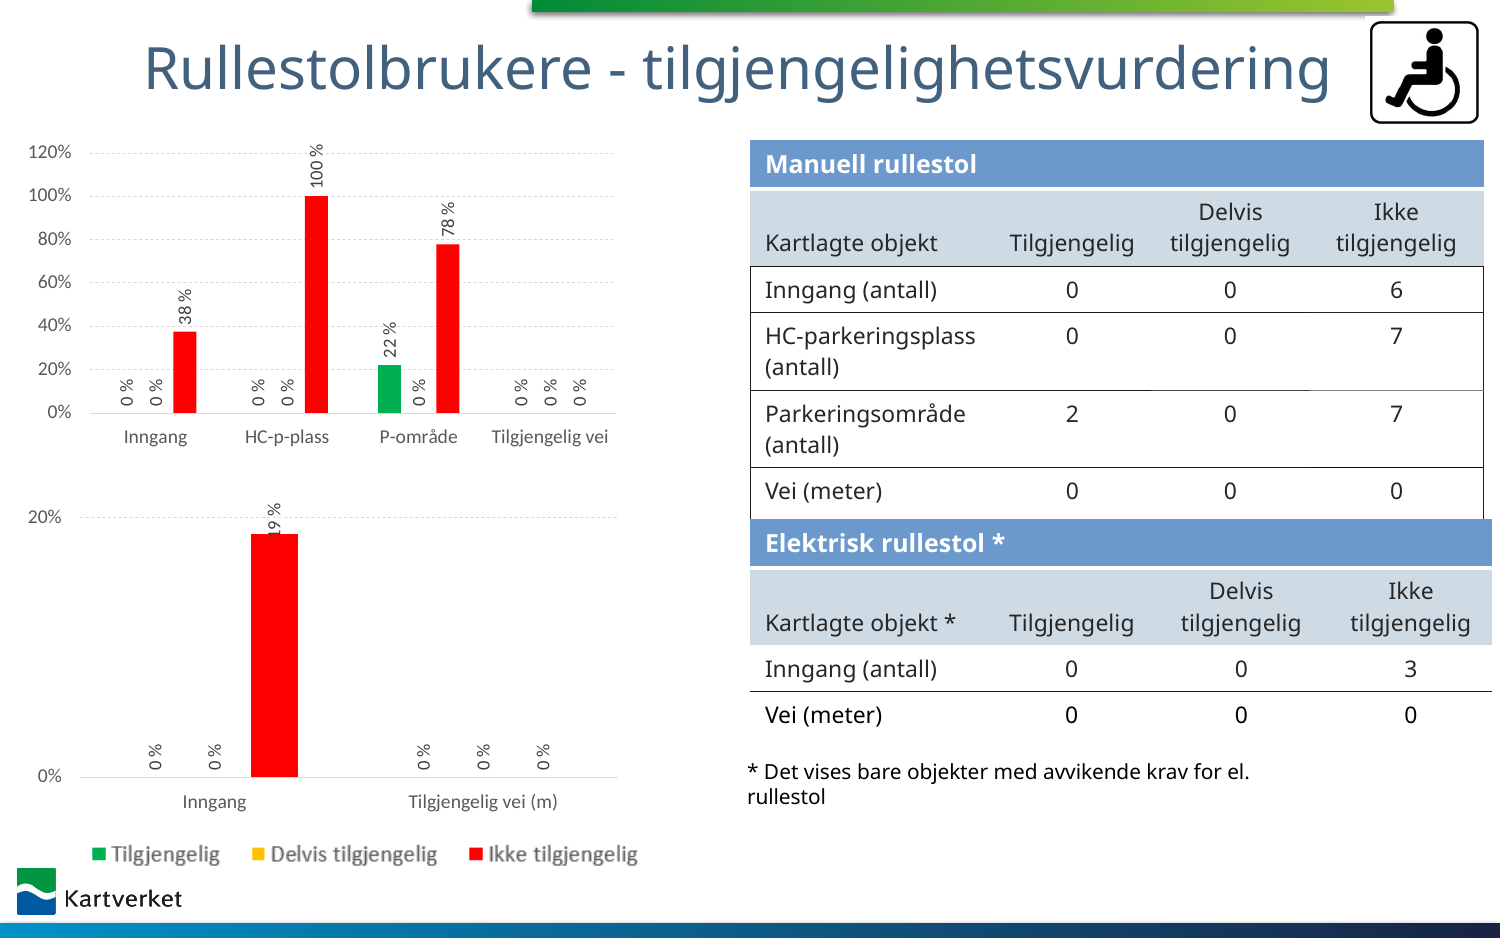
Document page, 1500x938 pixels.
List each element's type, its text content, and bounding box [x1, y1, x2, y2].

table_cell 0 [1151, 468, 1310, 519]
table_cell Vei (meter) [751, 468, 994, 519]
table_cell 0 [994, 313, 1151, 390]
table_cell 0 [1310, 468, 1483, 519]
picture [20, 499, 630, 822]
table_cell Kartlagte objekt * [750, 570, 991, 645]
table_cell 0 [1151, 313, 1310, 390]
table_cell 7 [1310, 391, 1483, 467]
table_cell 0 [1153, 692, 1330, 738]
text_box * Det vises bare objekter med avvikende krav for el. rullestol [732, 751, 1317, 816]
table_cell Delvis tilgjengelig [1153, 570, 1330, 645]
table_cell Parkeringsområde (antall) [751, 391, 994, 467]
table_cell 0 [991, 692, 1153, 738]
table_cell Inngang (antall) [751, 267, 994, 312]
table_cell Delvis tilgjengelig [1151, 191, 1310, 266]
picture [86, 838, 643, 870]
table_cell 6 [1310, 267, 1483, 312]
table_cell 0 [1153, 645, 1330, 691]
picture [20, 135, 629, 457]
table_cell HC-parkeringsplass (antall) [751, 313, 994, 390]
table_cell 0 [1330, 692, 1492, 738]
table_cell Kartlagte objekt [750, 191, 994, 266]
table_cell 0 [994, 468, 1151, 519]
table_cell 0 [1151, 267, 1310, 312]
table_cell 3 [1330, 645, 1492, 691]
table_cell Tilgjengelig [991, 570, 1153, 645]
table_cell 2 [994, 391, 1151, 467]
table_cell Inngang (antall) [750, 645, 991, 691]
table_header Manuell rullestol [750, 140, 1484, 187]
table_header Elektrisk rullestol * [750, 519, 1492, 566]
table_cell Ikke tilgjengelig [1310, 191, 1484, 266]
table_cell Ikke tilgjengelig [1330, 570, 1492, 645]
picture [1365, 16, 1484, 129]
table_cell 0 [994, 267, 1151, 312]
table_cell 0 [991, 645, 1153, 691]
text_box Rullestolbrukere - tilgjengelighetsvurdering [39, 12, 1348, 109]
table_cell Vei (meter) [750, 692, 991, 738]
table_cell Tilgjengelig [994, 191, 1151, 266]
table_cell 0 [1151, 391, 1310, 467]
table_cell 7 [1310, 313, 1483, 390]
